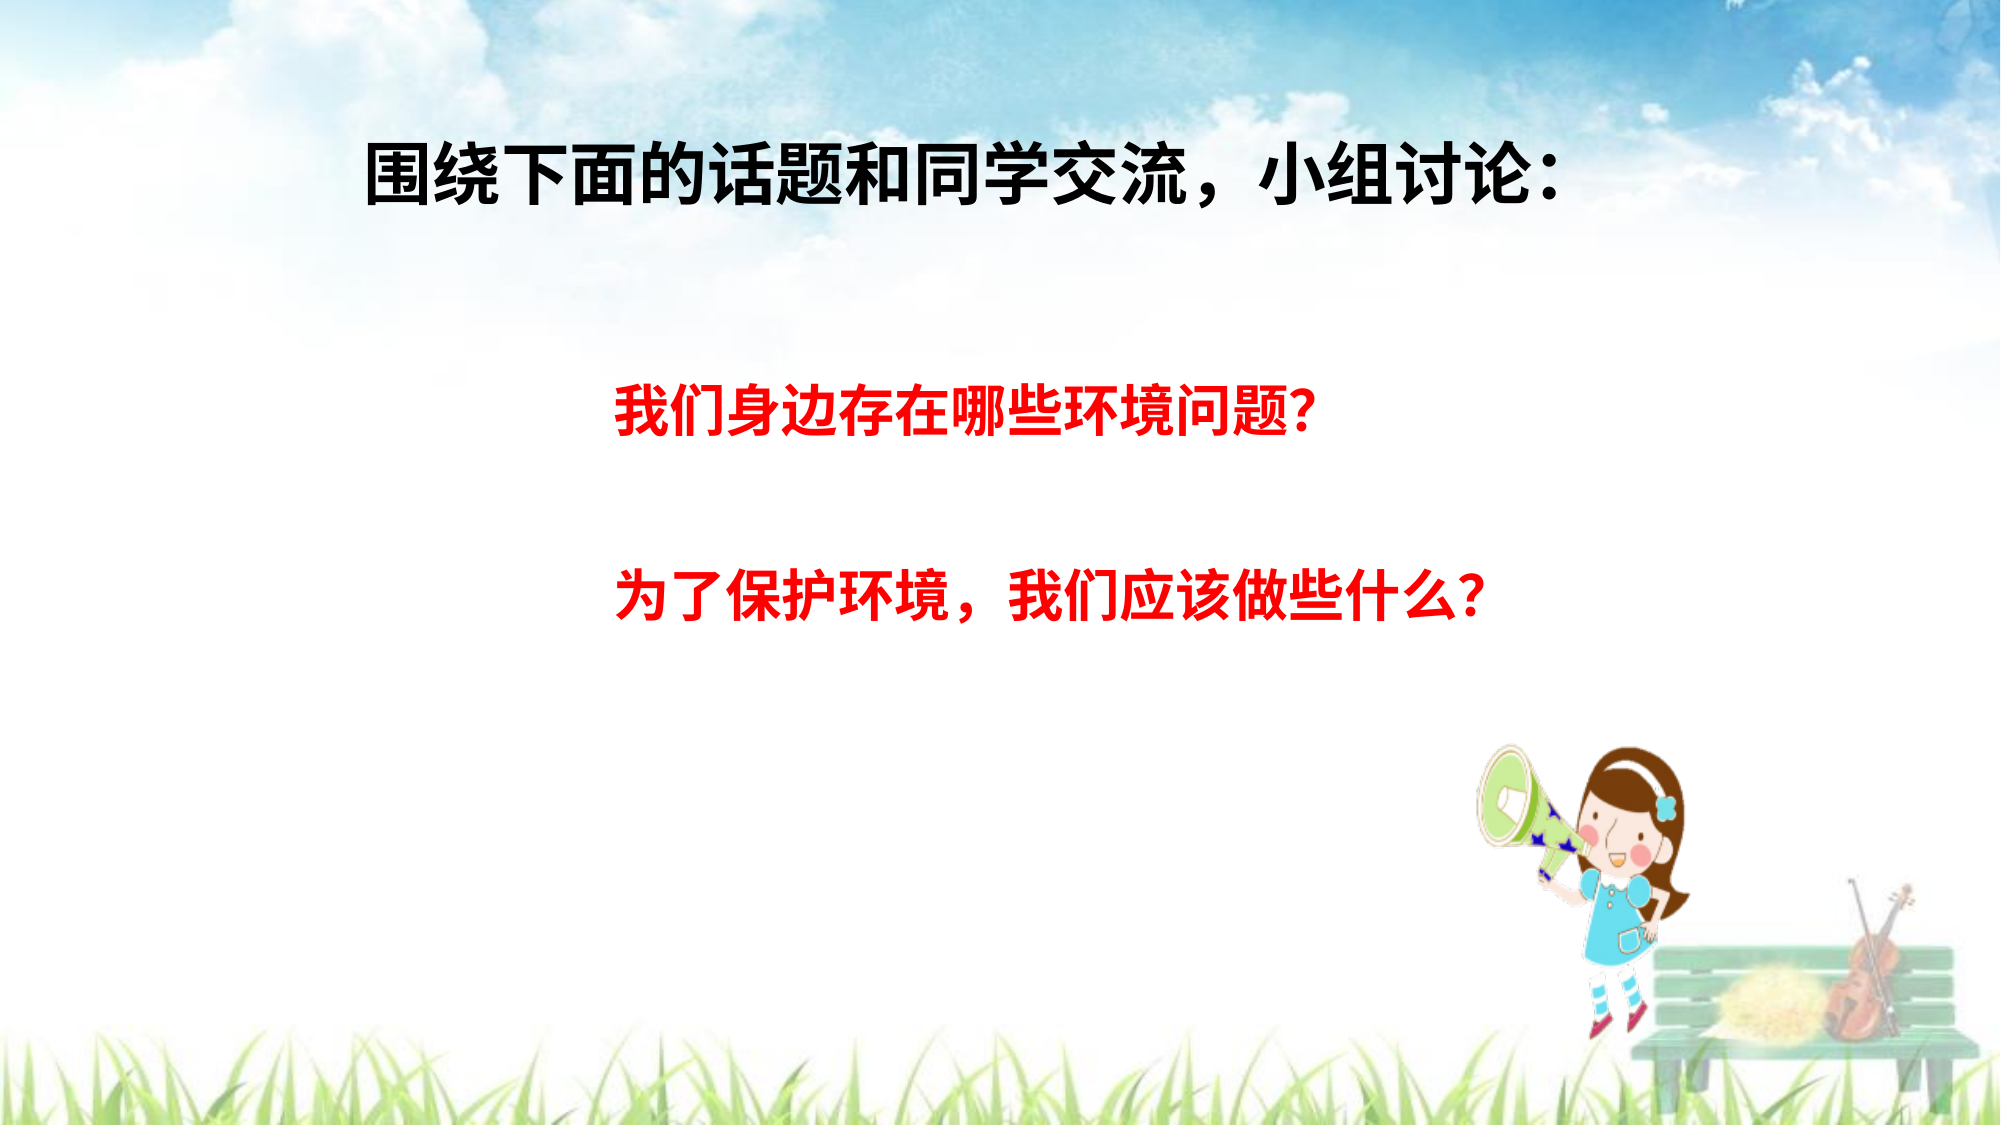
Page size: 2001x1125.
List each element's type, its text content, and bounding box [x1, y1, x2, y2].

picture [0, 0, 2001, 1125]
text_box 我们身边存在哪些环境问题？ [598, 367, 1431, 450]
text_box 围绕下面的话题和同学交流，小组讨论： [348, 123, 1616, 221]
text_box 为了保护环境，我们应该做些什么？ [598, 552, 1537, 635]
